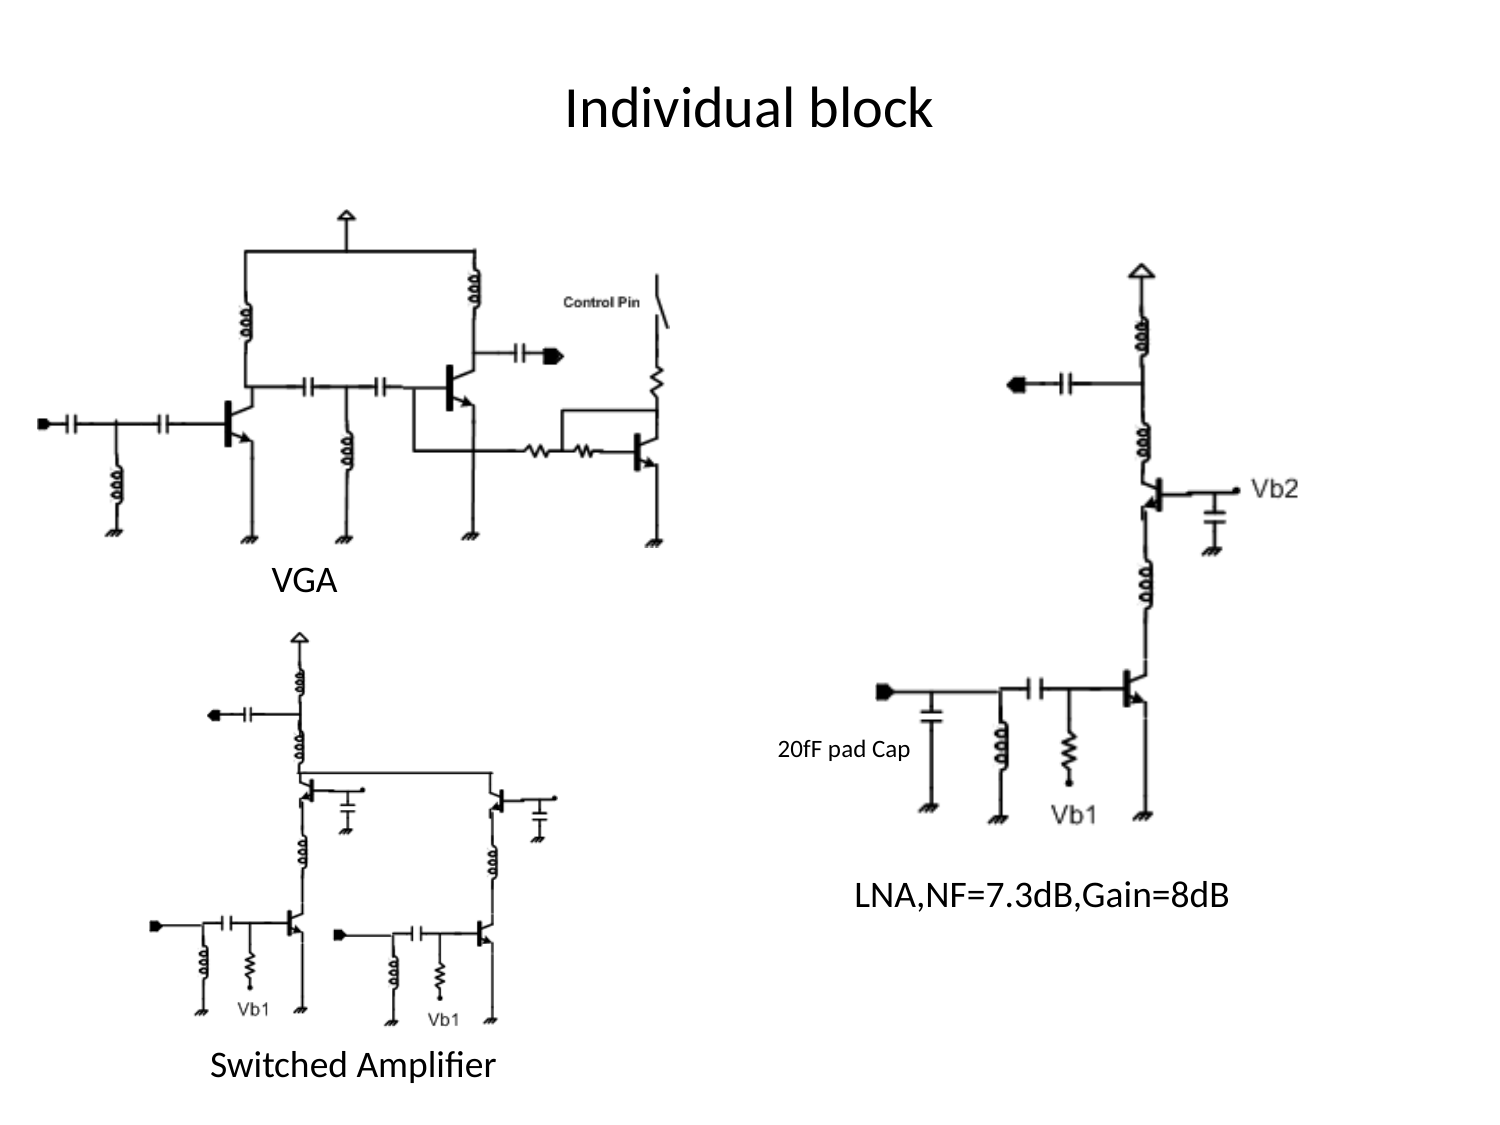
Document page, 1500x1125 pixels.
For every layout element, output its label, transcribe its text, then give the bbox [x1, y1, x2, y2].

text_box LNA,NF=7.3dB,Gain=8dB [839, 862, 1246, 923]
text_box VGA [256, 557, 353, 607]
picture [874, 262, 1301, 833]
picture [149, 631, 558, 1033]
picture [37, 209, 670, 548]
text_box 20fF pad Cap [762, 725, 869, 770]
text_box Switched Amplifier [195, 1041, 512, 1092]
title Individual block [75, 45, 1425, 163]
